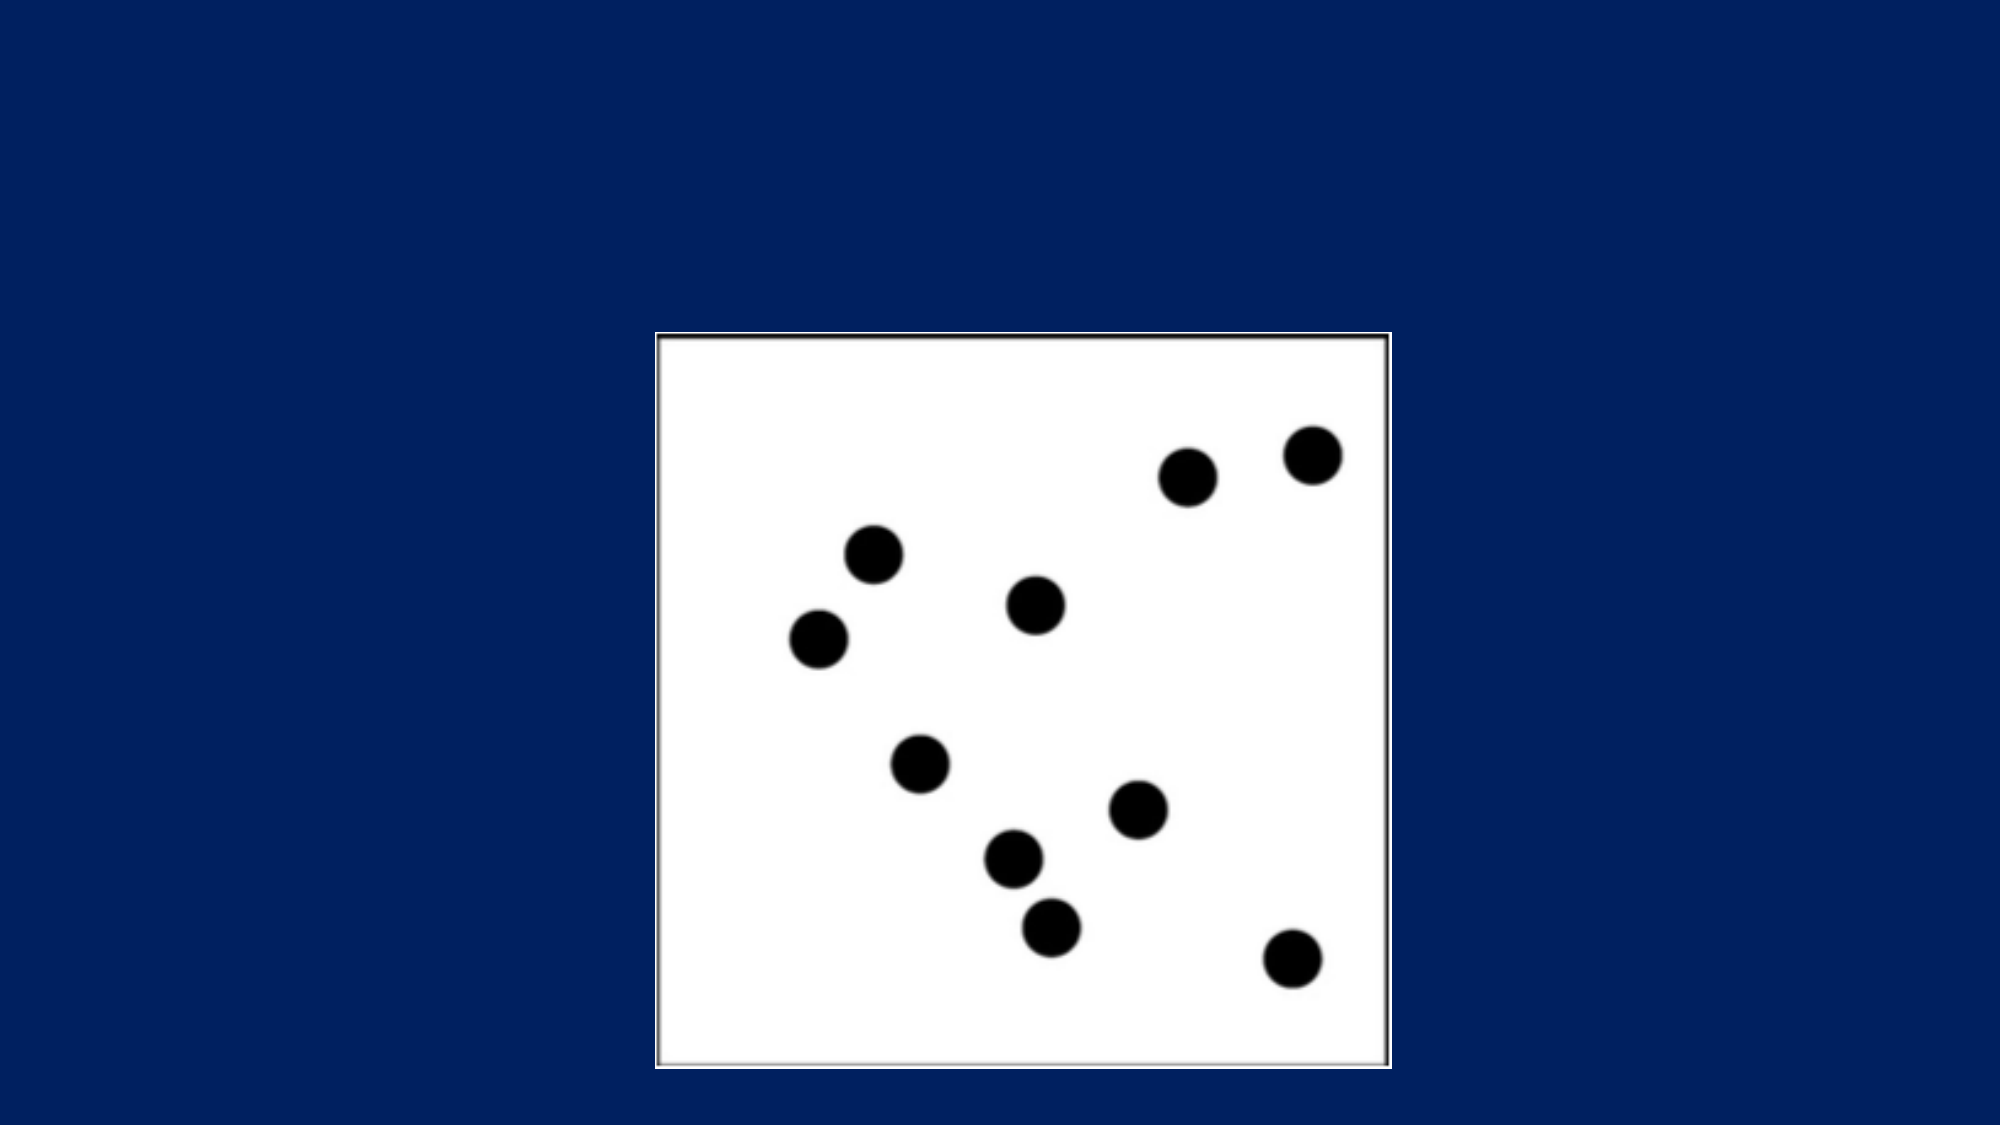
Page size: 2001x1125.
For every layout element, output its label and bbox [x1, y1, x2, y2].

picture [655, 332, 1392, 1069]
